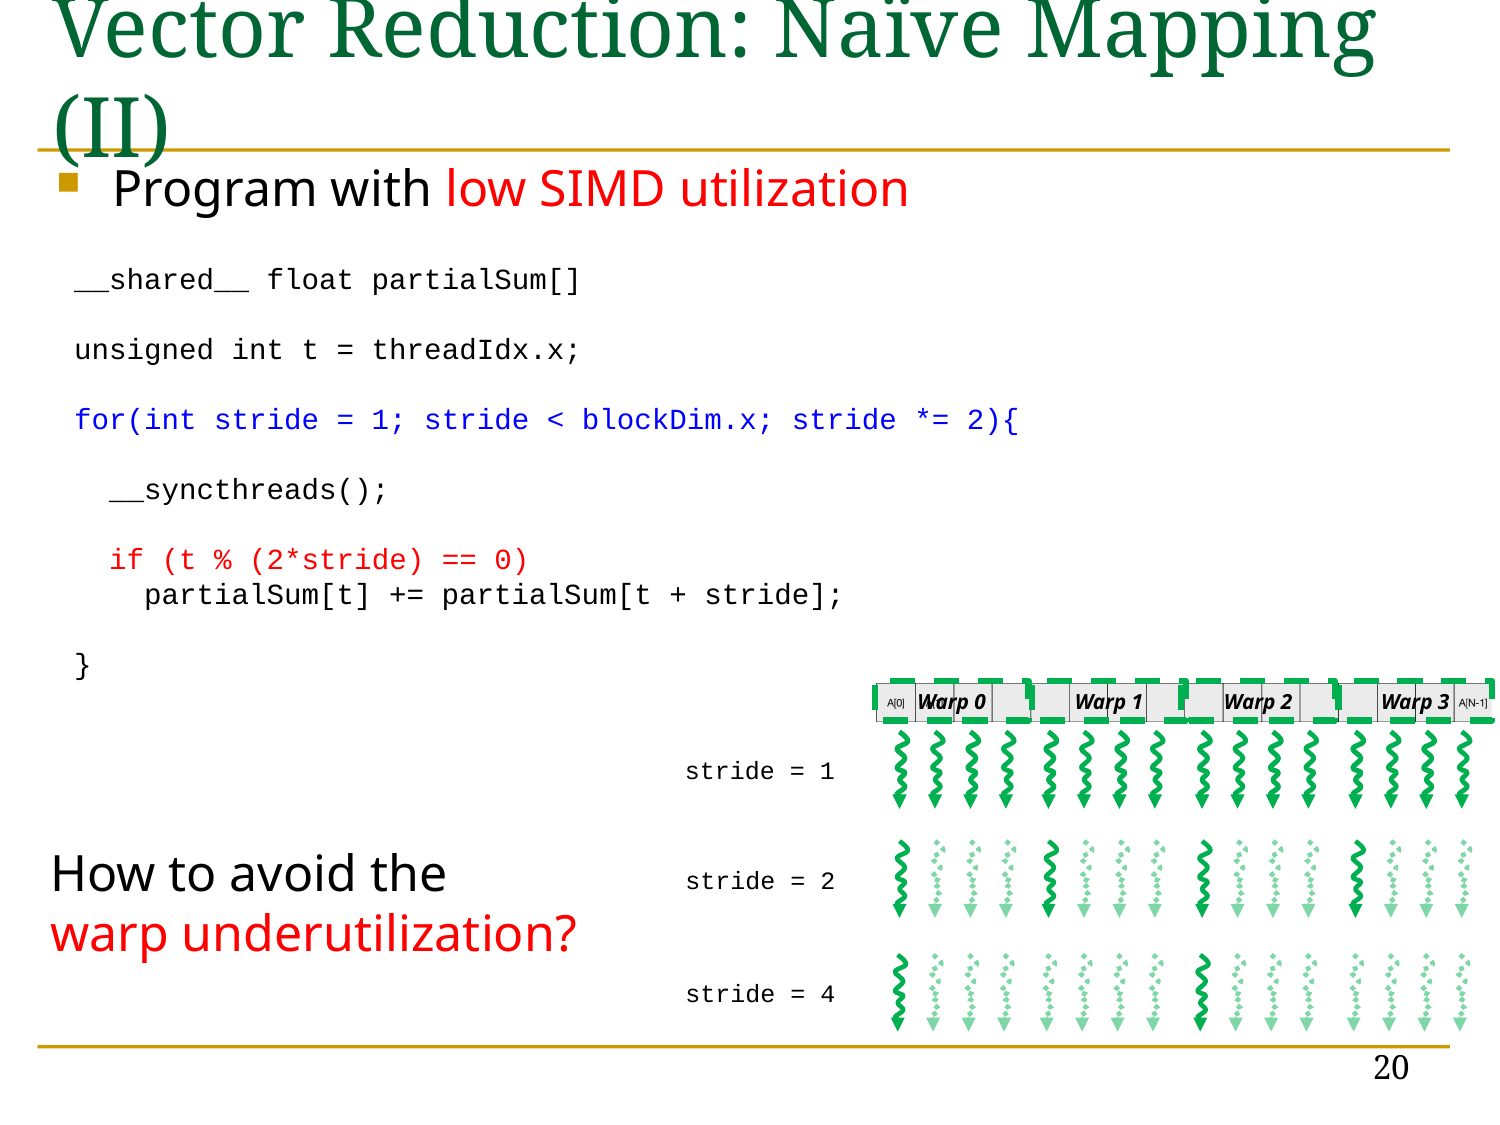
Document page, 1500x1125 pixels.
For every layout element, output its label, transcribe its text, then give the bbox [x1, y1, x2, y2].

text_box [999, 954, 1013, 1032]
text_box [894, 841, 908, 918]
text_box [1232, 731, 1246, 809]
text_box [1197, 731, 1211, 809]
text_box [1114, 731, 1128, 809]
text_box [1421, 841, 1435, 918]
text_box [1042, 954, 1056, 1032]
text_box [1303, 841, 1317, 918]
text_box [1350, 841, 1364, 918]
text_box [1148, 954, 1162, 1032]
title Vector Reduction: Naïve Mapping (II) [37, 0, 1451, 150]
text_box [1348, 954, 1363, 1032]
slide_number 20 [1074, 1023, 1426, 1100]
text_box [1268, 841, 1282, 918]
text_box [1303, 731, 1317, 809]
text_box [1043, 731, 1057, 809]
text_box stride = 4 [670, 970, 851, 1016]
text_box [1195, 954, 1209, 1032]
text_box [1384, 954, 1398, 1032]
text_box [1350, 731, 1364, 809]
list Program with low SIMD utilization [41, 148, 1448, 1047]
text_box [1232, 841, 1246, 918]
text_box [1231, 954, 1245, 1032]
text_box [1114, 841, 1128, 918]
text_box stride = 2 [670, 856, 851, 902]
text_box [1150, 731, 1164, 809]
text_box [894, 731, 908, 809]
text_box [964, 954, 978, 1032]
text_box [1301, 954, 1316, 1032]
text_box [1077, 954, 1091, 1032]
text_box How to avoid the warp underutilization? [35, 834, 592, 969]
text_box [930, 731, 944, 809]
text_box stride = 1 [670, 747, 850, 792]
text_box [1001, 841, 1015, 918]
text_box [1112, 954, 1127, 1032]
text_box [1457, 841, 1471, 918]
text_box [1001, 731, 1015, 809]
text_box [893, 954, 907, 1032]
text_box [965, 841, 979, 918]
text_box [1386, 731, 1400, 809]
text_box [965, 731, 979, 809]
text_box [1457, 731, 1471, 809]
text_box [1079, 841, 1093, 918]
picture [875, 682, 1492, 722]
text_box [1266, 954, 1280, 1032]
text_box [1421, 731, 1435, 809]
text_box [1386, 841, 1400, 918]
text_box [1419, 954, 1433, 1032]
text_box __shared__ float partialSum[] unsigned int t = threadIdx.x; for(int stride = 1; stride < blockDim.x; stride *= 2){ __syncthreads(); if (t % (2*stride) == 0) partialSum[t] += partialSum[t + stride]; } [59, 253, 1081, 688]
text_box [928, 954, 942, 1032]
text_box [1043, 841, 1057, 918]
text_box [1268, 731, 1282, 809]
text_box [1079, 731, 1093, 809]
text_box [930, 841, 944, 918]
text_box [1197, 841, 1211, 918]
text_box [1150, 841, 1164, 918]
text_box [1455, 954, 1469, 1032]
